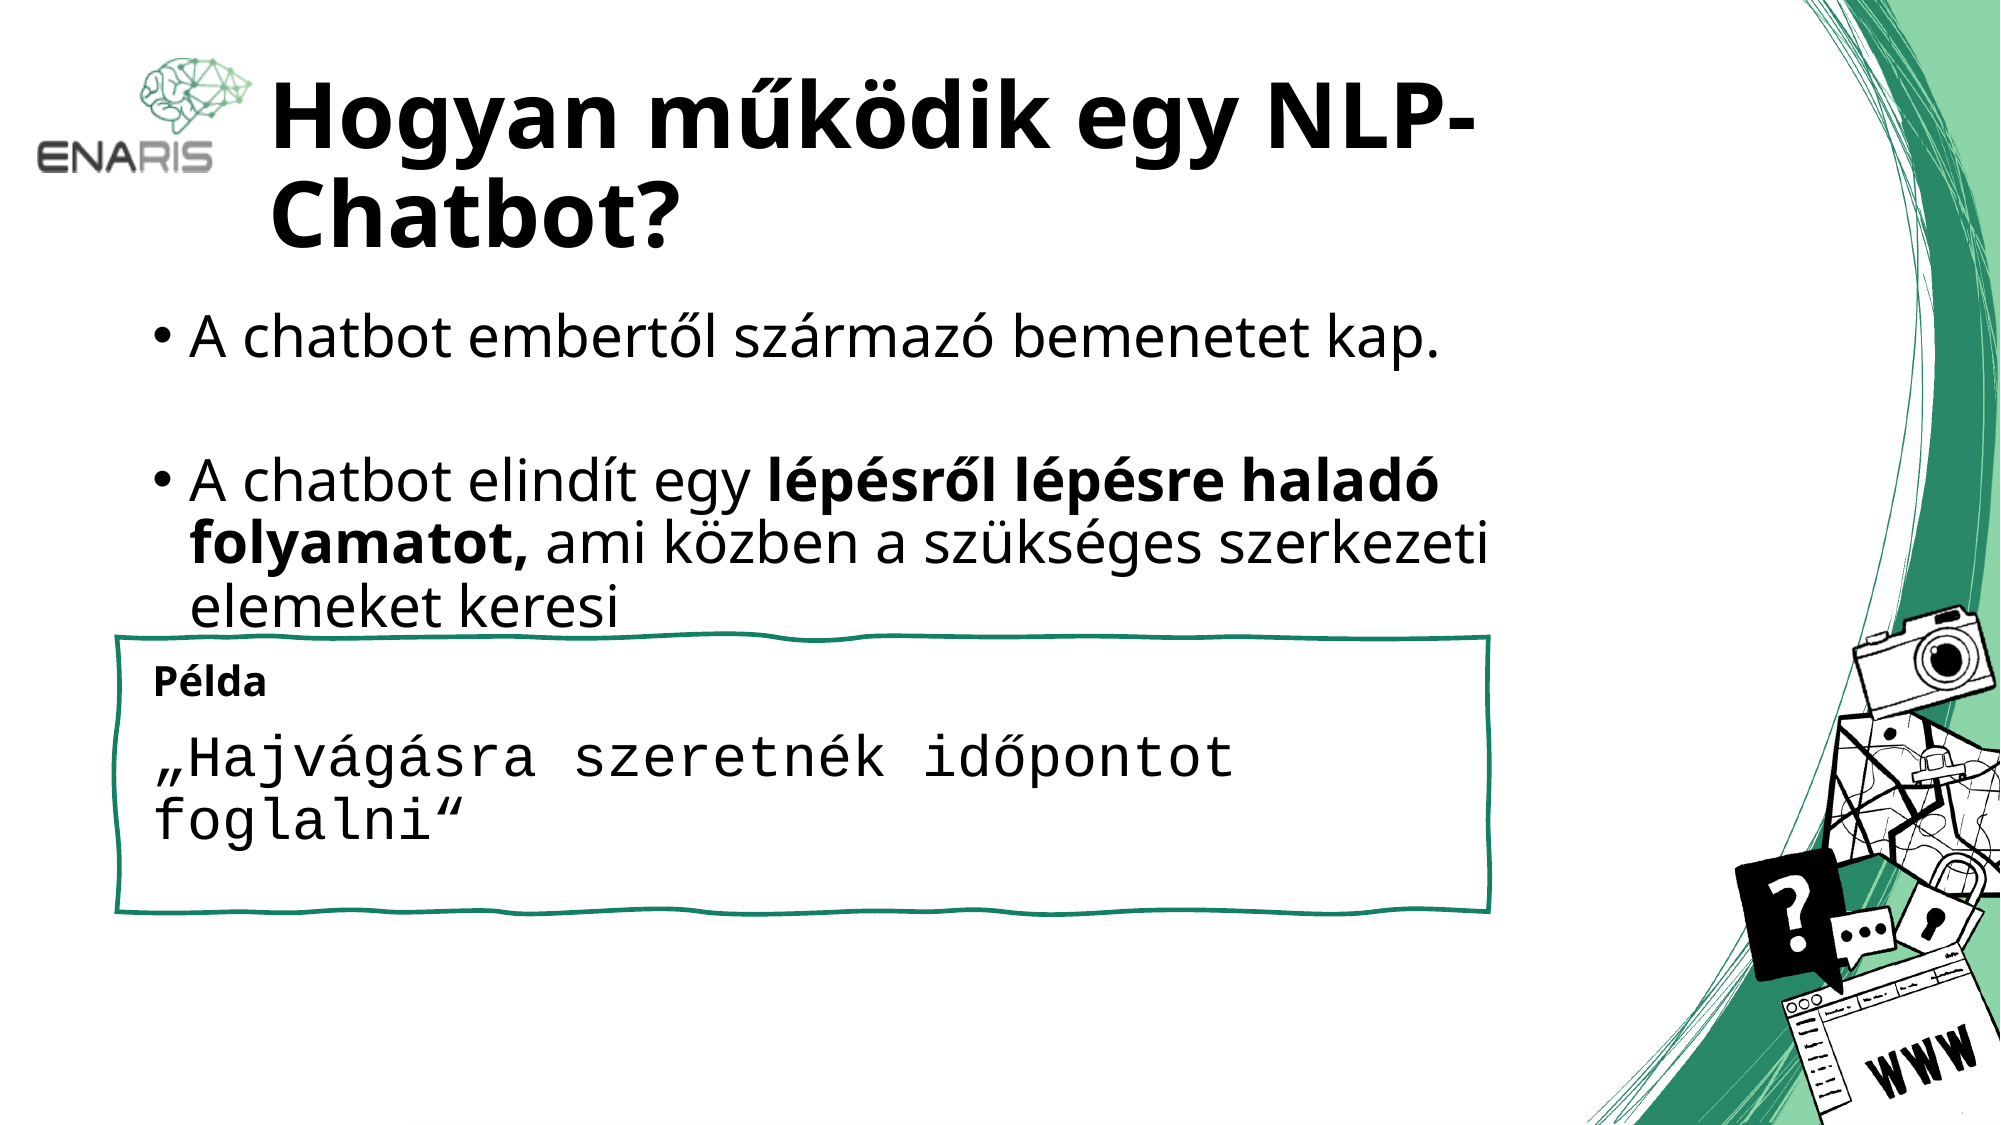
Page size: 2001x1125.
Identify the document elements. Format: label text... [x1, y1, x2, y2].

title Hogyan működik egy NLP-Chatbot? [253, 59, 1863, 278]
text_box [112, 632, 1491, 916]
picture [37, 58, 254, 173]
list A chatbot embertől származó bemenetet kap. A chatbot elindít egy lépésről lépésre haladó folyamatot, ami közben a szükséges szerkezeti elemeket keresi Példa „Hajvágásra szeretnék időpontot foglalni“ [137, 299, 1728, 1014]
picture [408, 0, 2000, 1125]
